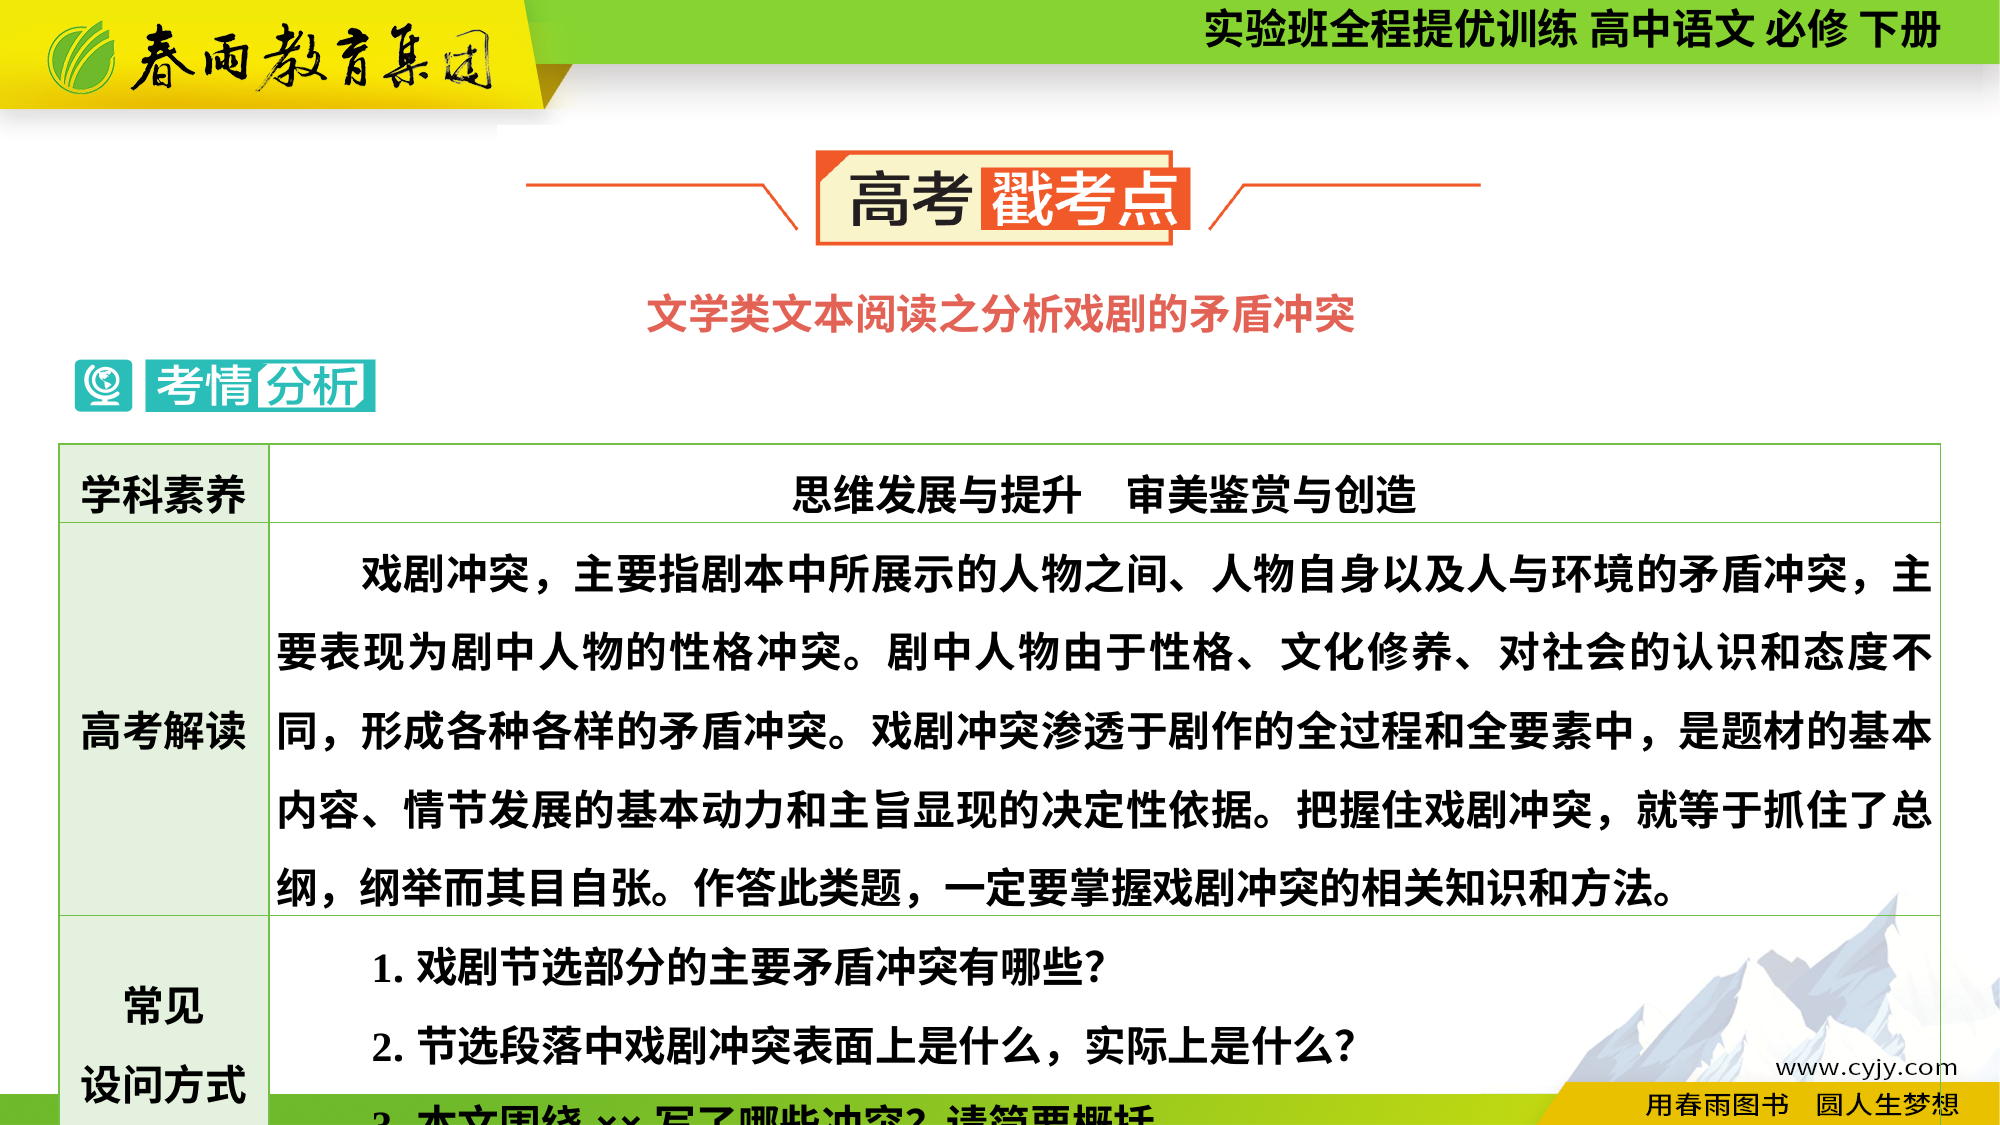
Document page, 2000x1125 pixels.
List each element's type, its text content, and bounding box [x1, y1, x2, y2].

table_cell 常见 设问方式 [60, 916, 268, 1125]
table_cell 戏剧冲突，主要指剧本中所展示的人物之间、人物自身以及人与环境的矛盾冲突，主要表现为剧中人物的性格冲突。剧中人物由于性格、文化修养、对社会的认识和态度不同，形成各种各样的矛盾冲突。戏剧冲突渗透于剧作的全过程和全要素中，是题材的基本内容、情节发展的基本动力和主旨显现的决定性依据。把握住戏剧冲突，就等于抓住了总纲，纲举而其目自张。作答此类题，一定要掌握戏剧冲突的相关知识和方法。 [270, 523, 1940, 915]
table_header 思维发展与提升 审美鉴赏与创造 [270, 445, 1940, 522]
table_cell 高考解读 [60, 523, 268, 915]
table_header 学科素养 [60, 445, 268, 522]
picture [0, 0, 2000, 1125]
table_cell 1.戏剧节选部分的主要矛盾冲突有哪些？ 2.节选段落中戏剧冲突表面上是什么，实际上是什么？ 3.本文围绕××写了哪些冲突？请简要概括。 [270, 916, 1940, 1125]
list 文学类文本阅读之分析戏剧的矛盾冲突 [59, 255, 1944, 337]
